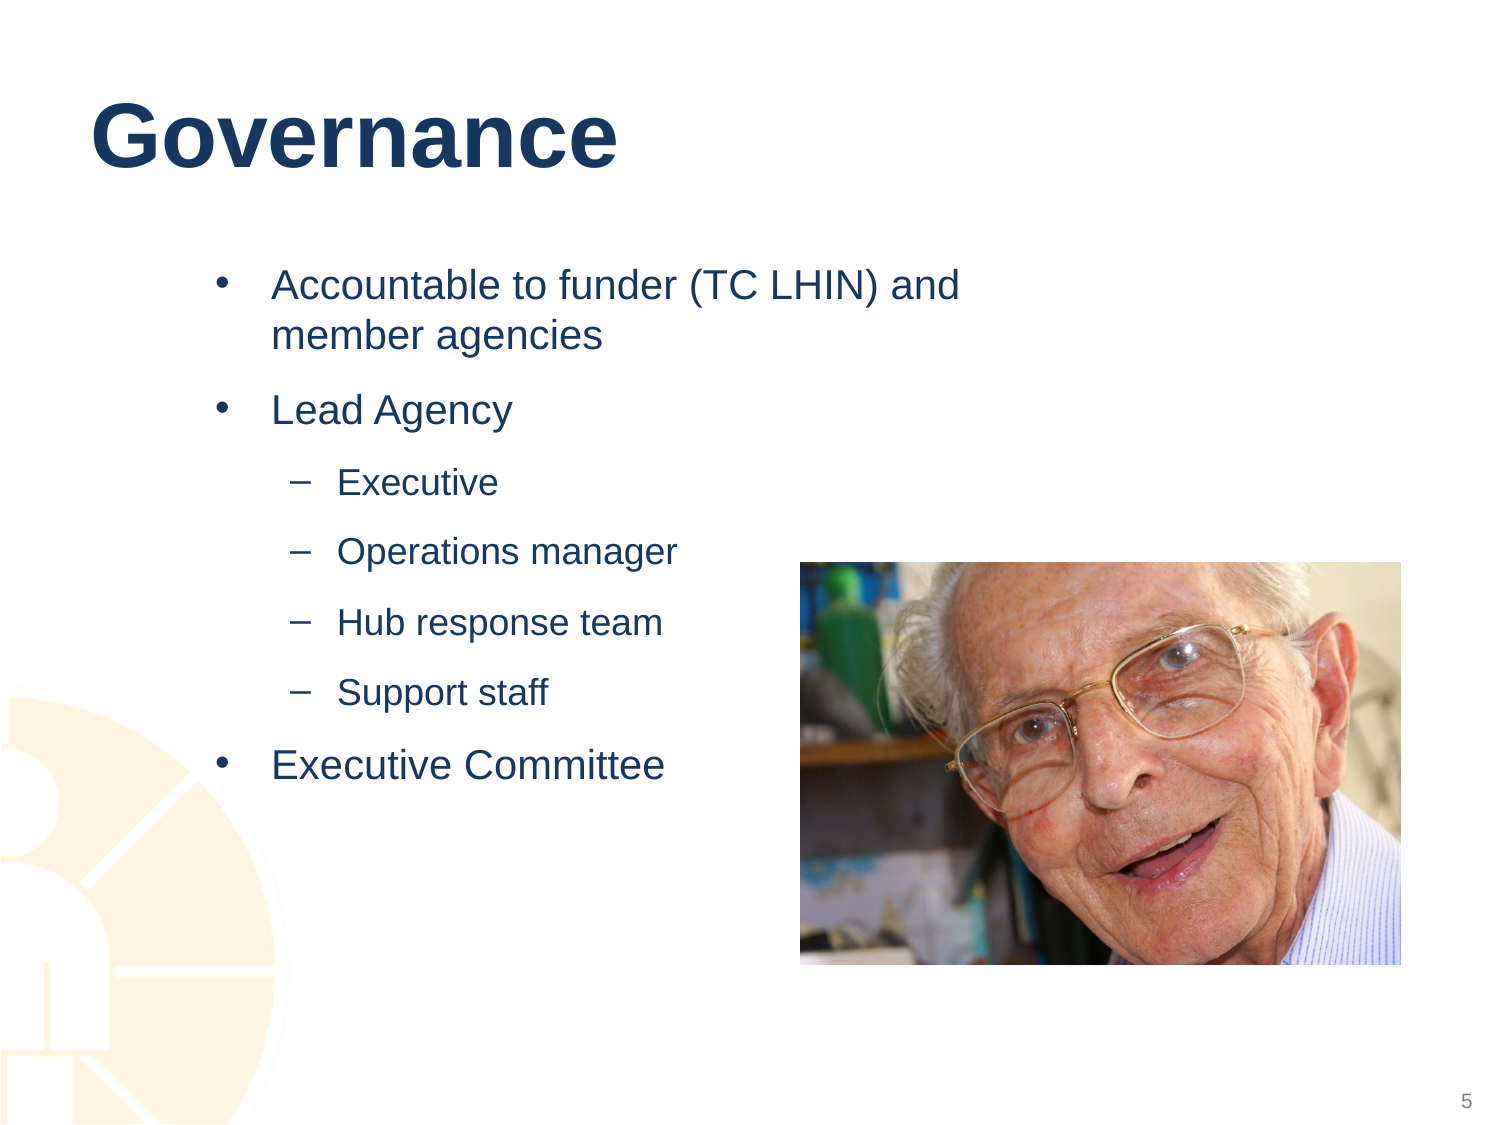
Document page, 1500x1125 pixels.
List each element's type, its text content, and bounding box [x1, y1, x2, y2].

slide_number 5 [1362, 1074, 1488, 1125]
title Governance [74, 37, 1426, 226]
picture [0, 683, 291, 1125]
picture [799, 562, 1401, 965]
list Accountable to funder (TC LHIN) and member agencies Lead Agency Executive Operations manager Hub response team Support staff Executive Committee [199, 249, 1038, 888]
